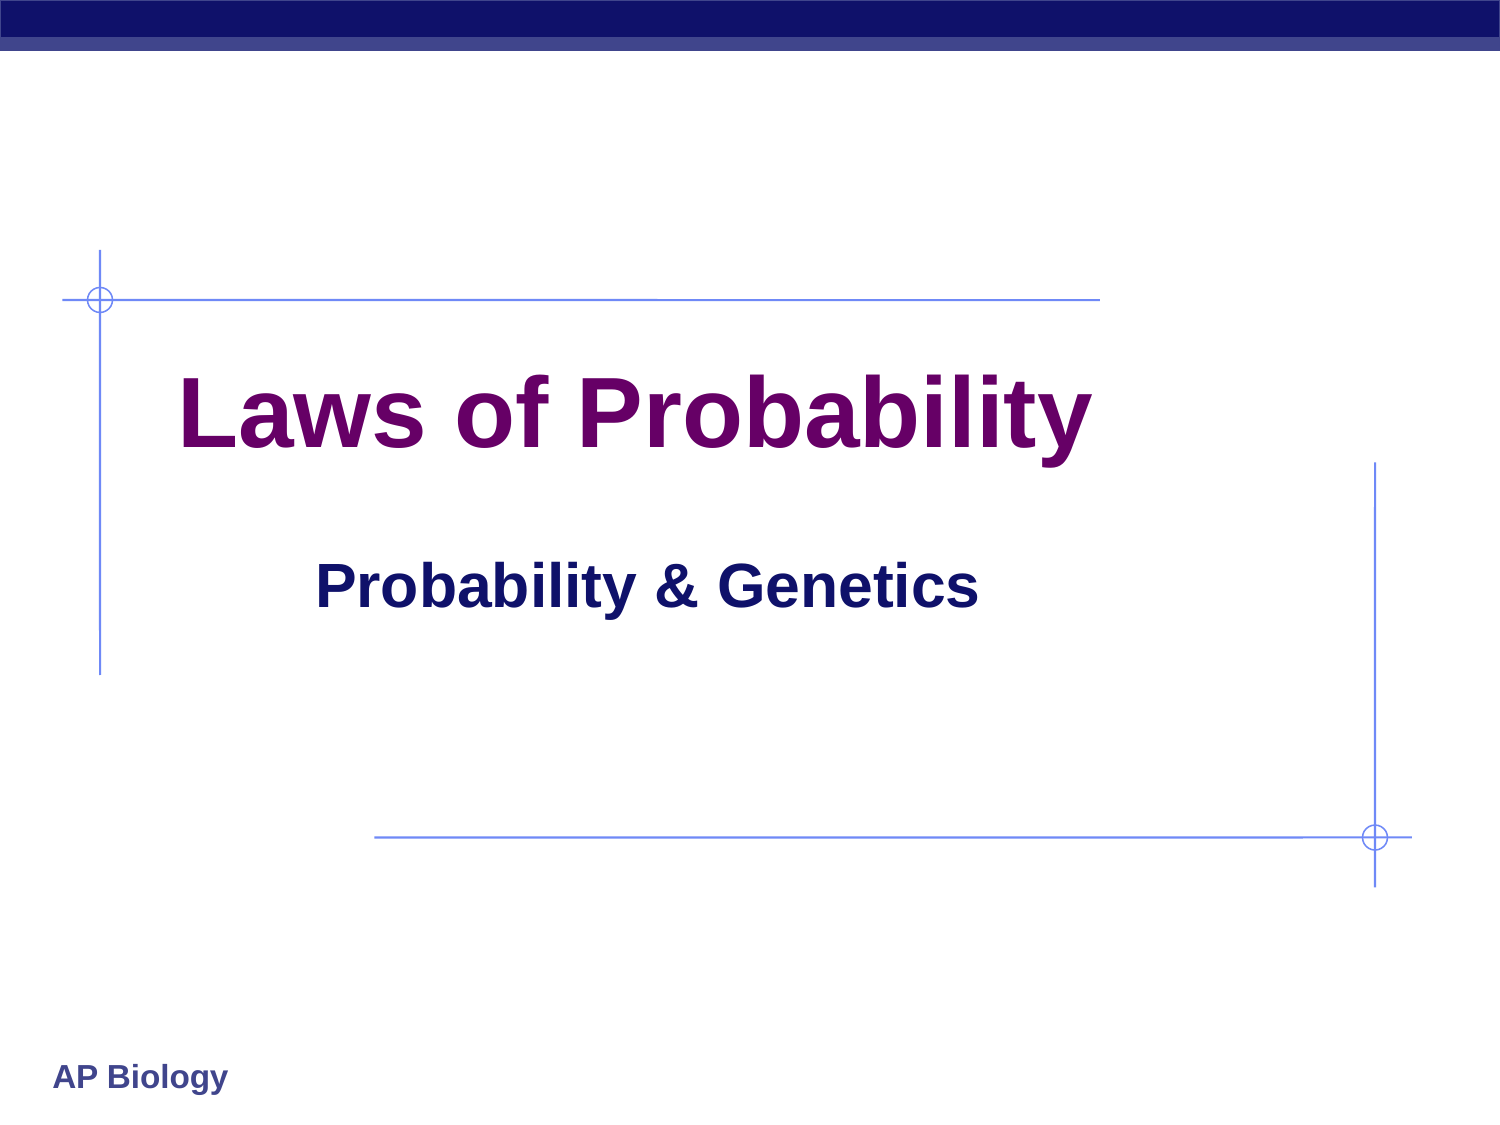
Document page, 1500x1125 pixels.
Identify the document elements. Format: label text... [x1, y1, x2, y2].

subtitle Probability & Genetics [300, 537, 1350, 825]
title Laws of Probability [162, 324, 1350, 475]
